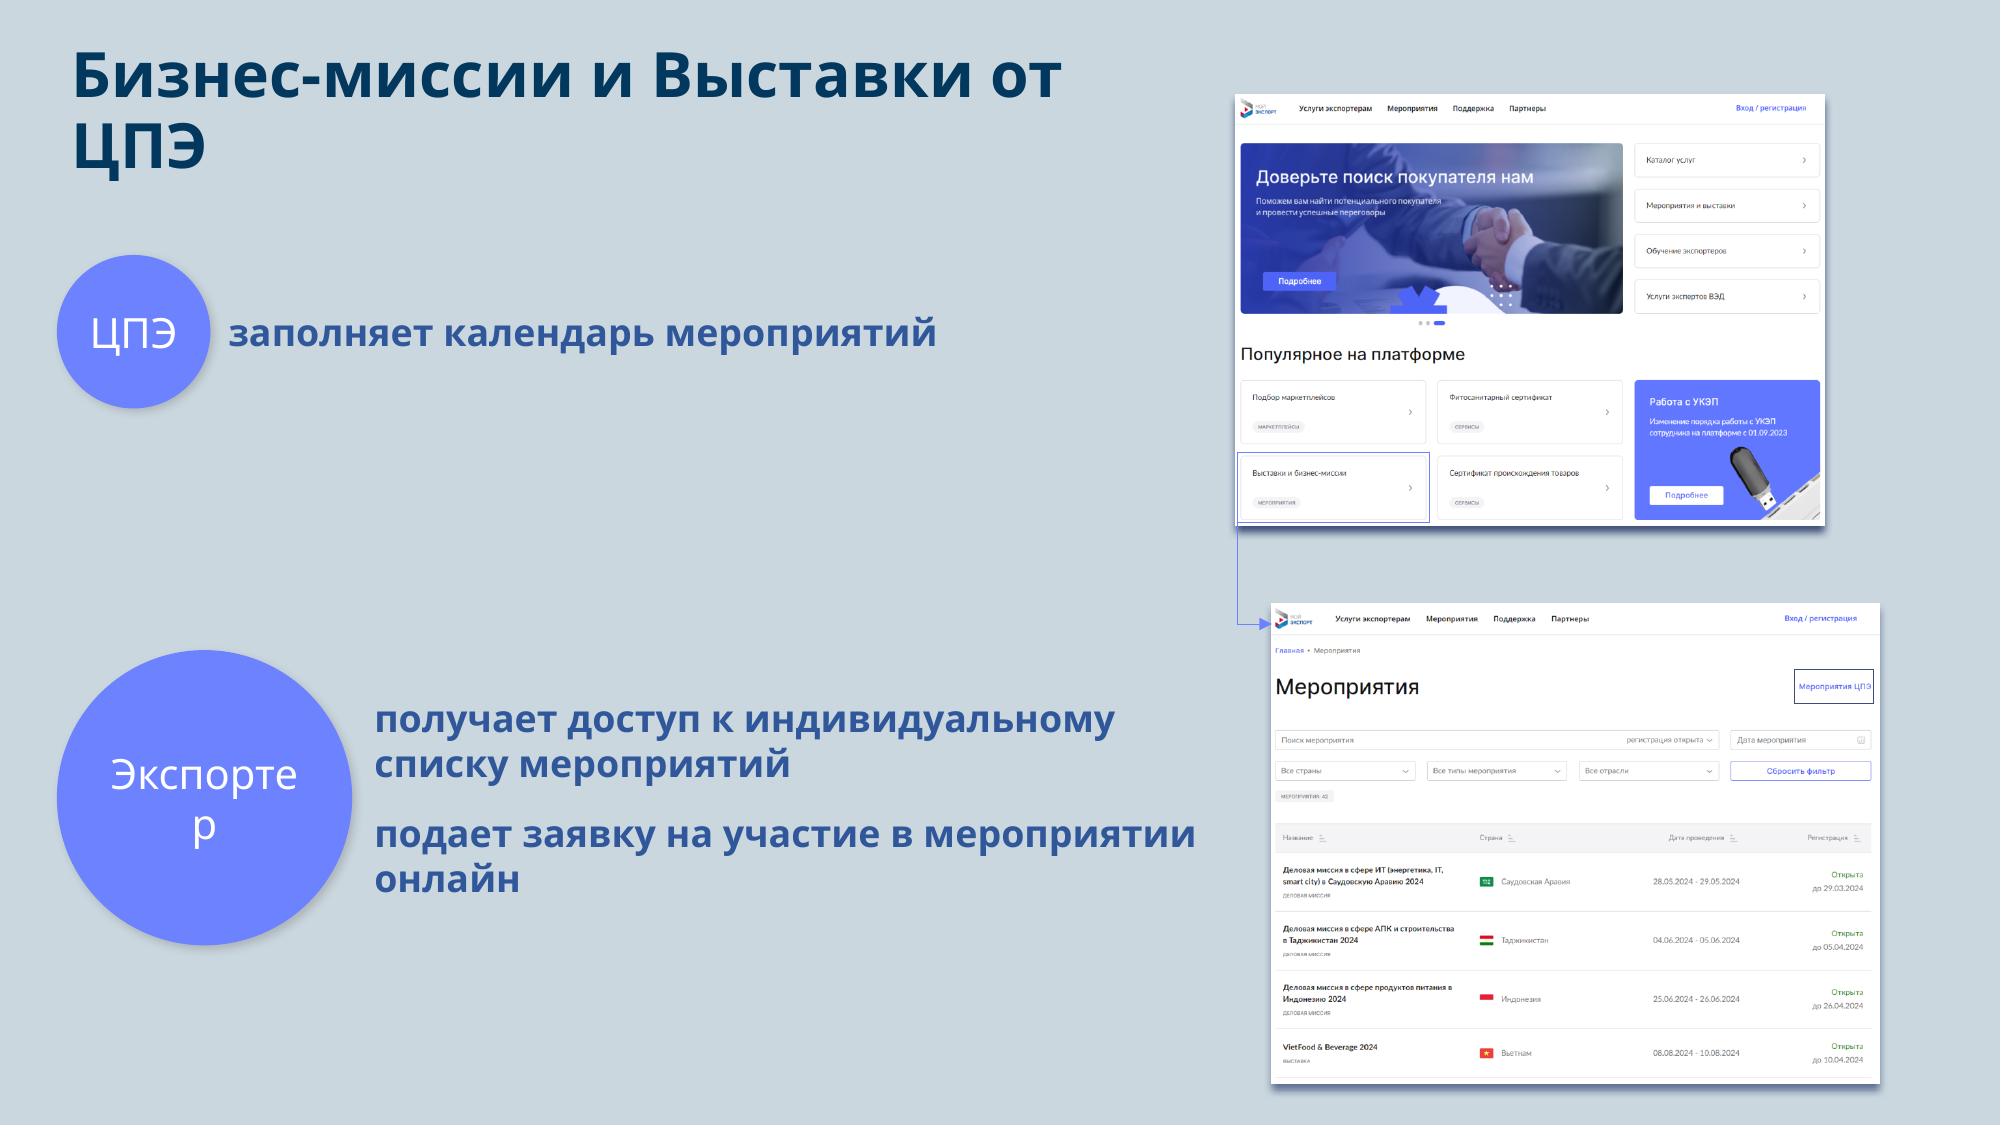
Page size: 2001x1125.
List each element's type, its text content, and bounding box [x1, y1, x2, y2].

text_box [1235, 94, 1825, 526]
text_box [1237, 487, 1272, 624]
text_box ЦПЭ [55, 253, 212, 410]
text_box Экспортер [55, 649, 354, 947]
text_box получает доступ к индивидуальному списку мероприятий подает заявку на участие в мероприятии онлайн [359, 690, 1236, 906]
text_box Бизнес-миссии и Выставки от ЦПЭ [56, 32, 1122, 189]
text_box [1271, 603, 1880, 1084]
text_box заполняет календарь мероприятий [213, 259, 1123, 405]
